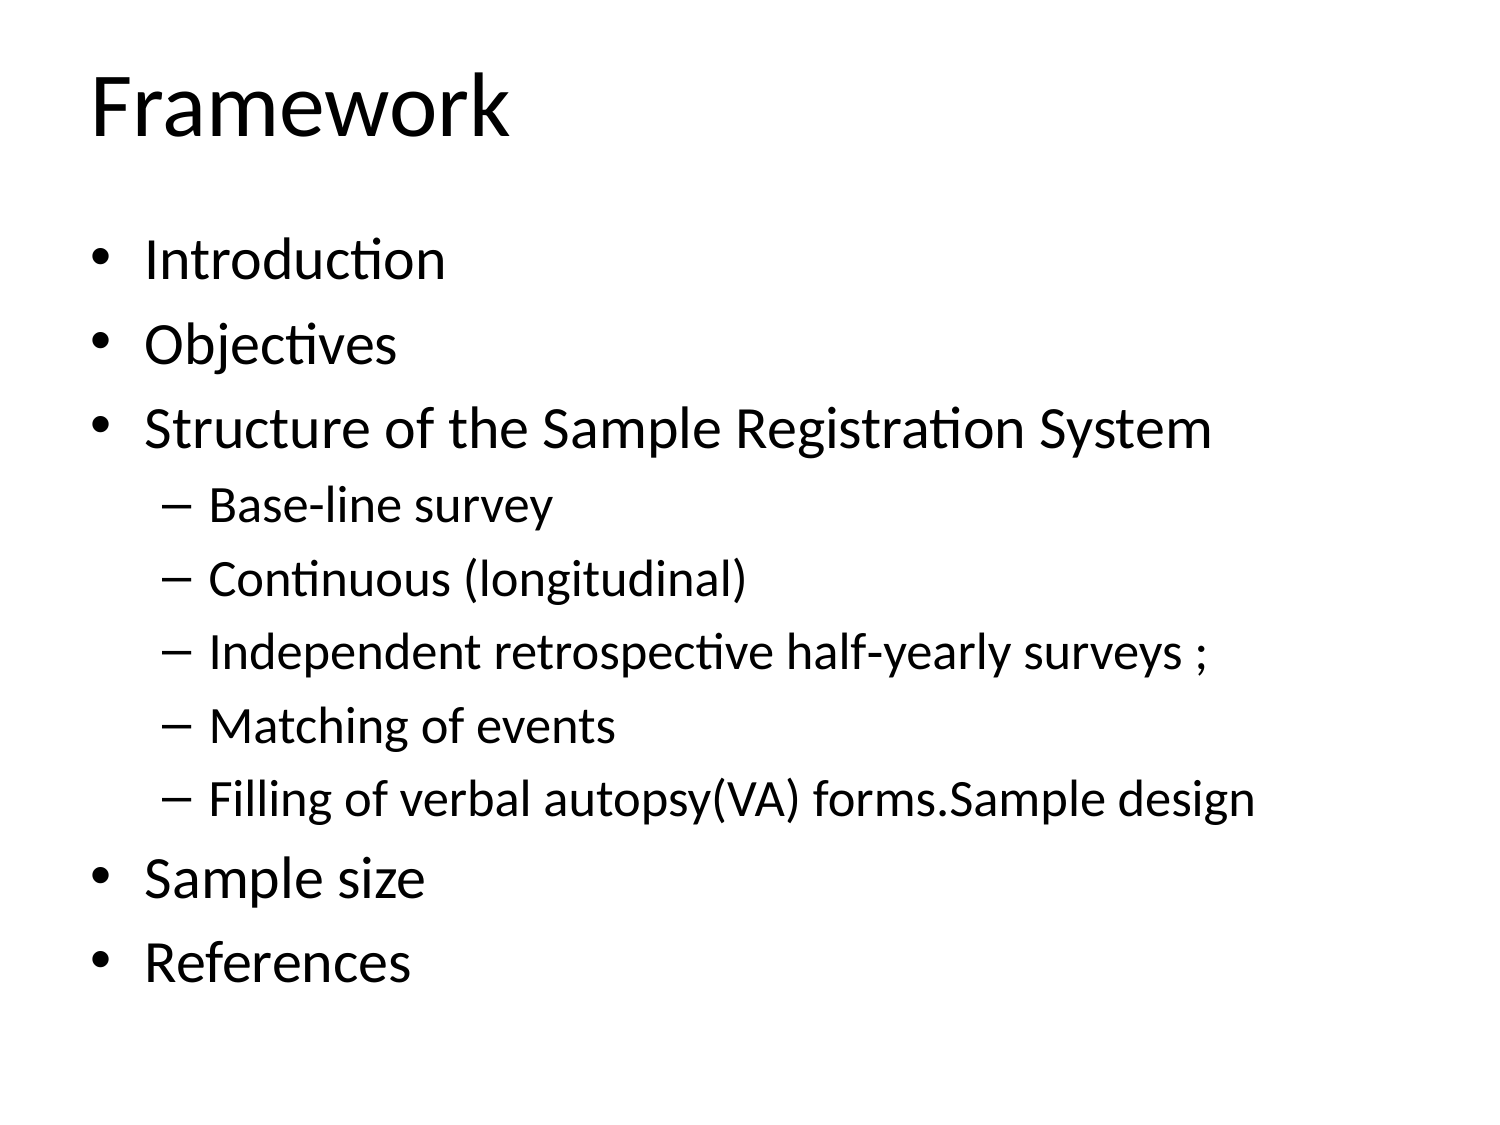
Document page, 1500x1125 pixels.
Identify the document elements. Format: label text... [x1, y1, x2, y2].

list Introduction Objectives Structure of the Sample Registration System Base-line survey Continuous (longitudinal) Independent retrospective half‑yearly surveys ; Matching of events Filling of verbal autopsy(VA) forms.Sample design Sample size References [75, 212, 1425, 1005]
title Framework [75, 0, 1425, 200]
